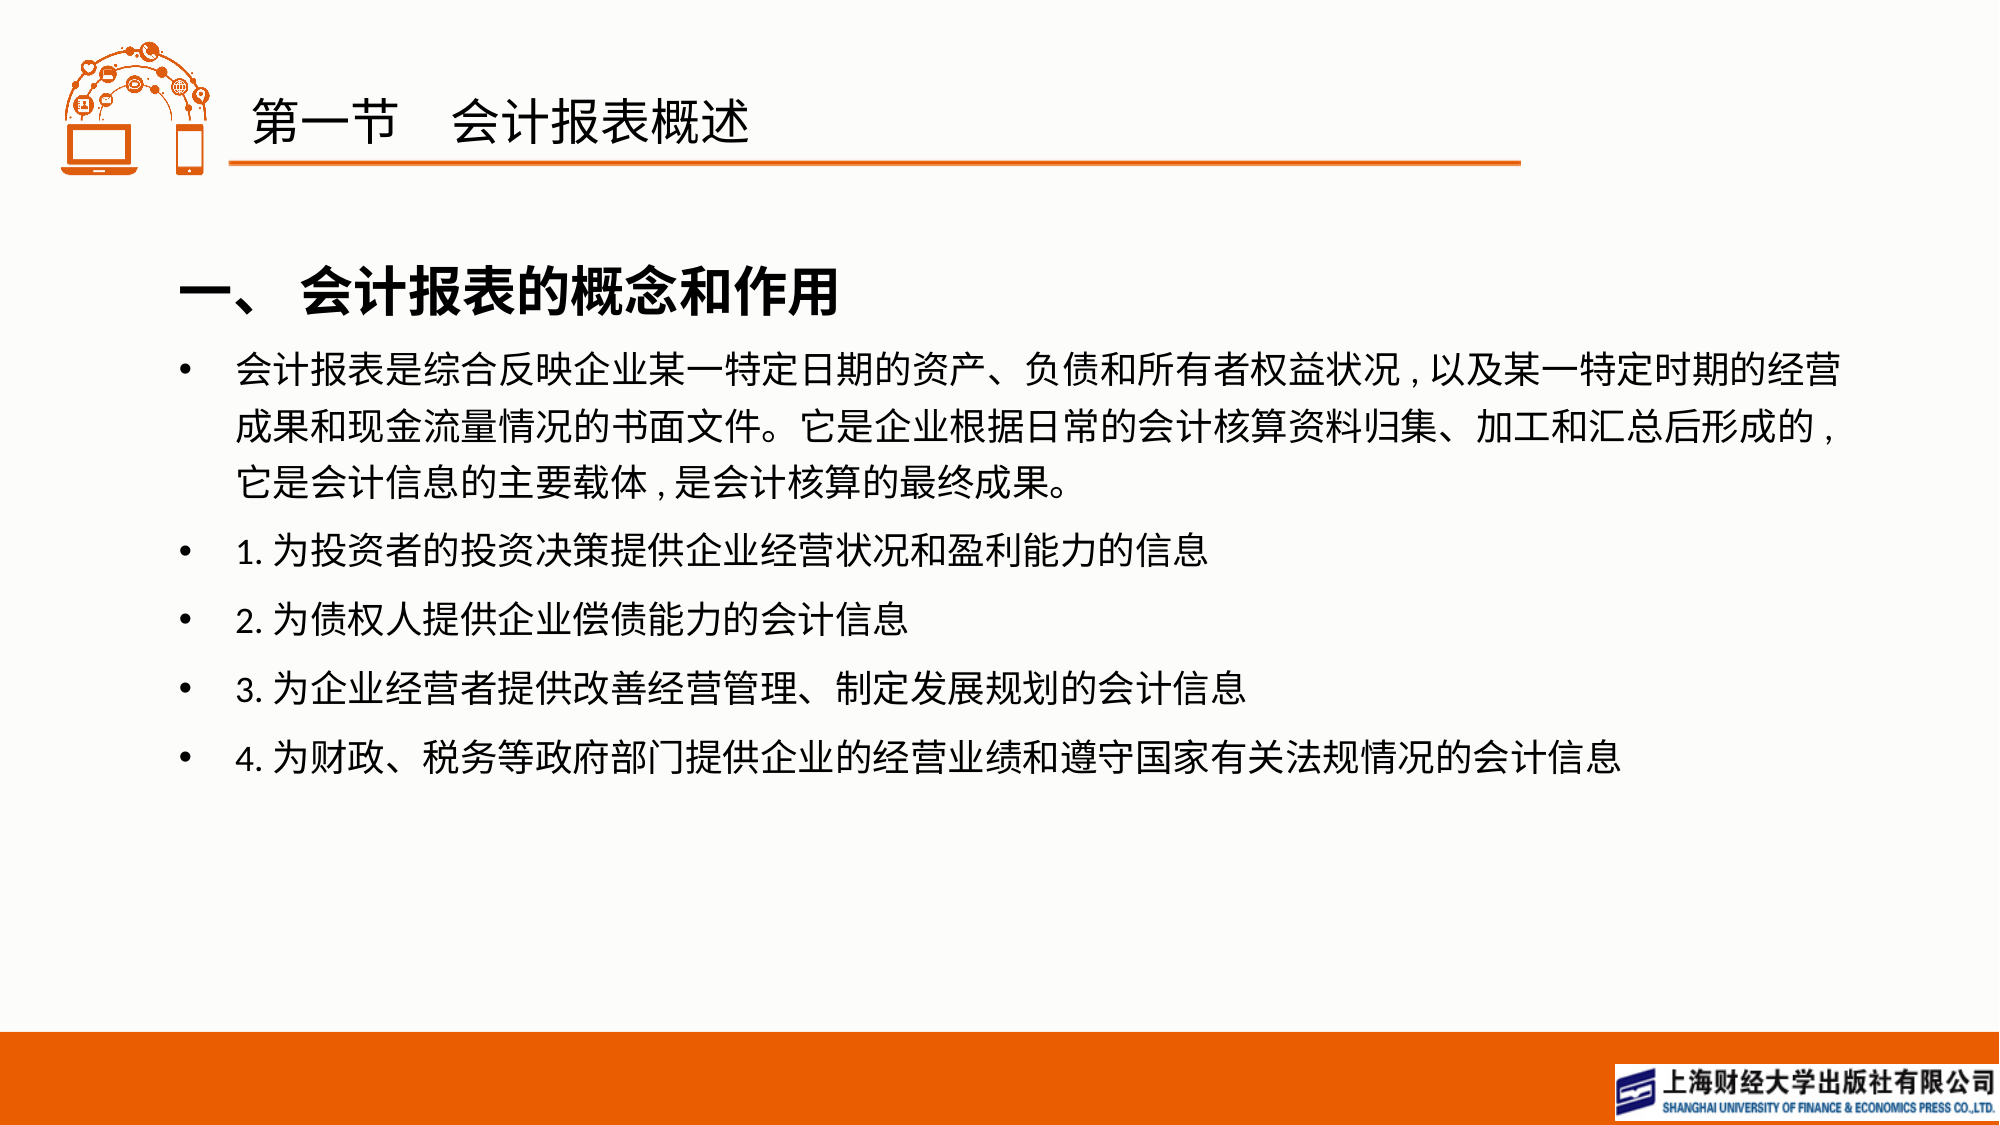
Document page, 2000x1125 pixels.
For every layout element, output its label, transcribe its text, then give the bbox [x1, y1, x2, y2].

picture [0, 0, 2000, 1125]
list 一、 会计报表的概念和作用 会计报表是综合反映企业某一特定日期的资产、负债和所有者权益状况,以及某一特定时期的经营成果和现金流量情况的书面文件。它是企业根据日常的会计核算资料归集、加工和汇总后形成的,它是会计信息的主要载体,是会计核算的最终成果。 1.为投资者的投资决策提供企业经营状况和盈利能力的信息 2.为债权人提供企业偿债能力的会计信息 3.为企业经营者提供改善经营管理、制定发展规划的会计信息 4.为财政、税务等政府部门提供企业的经营业绩和遵守国家有关法规情况的会计信息 [163, 227, 1858, 1049]
title 第一节 会计报表概述 [235, 82, 1605, 189]
